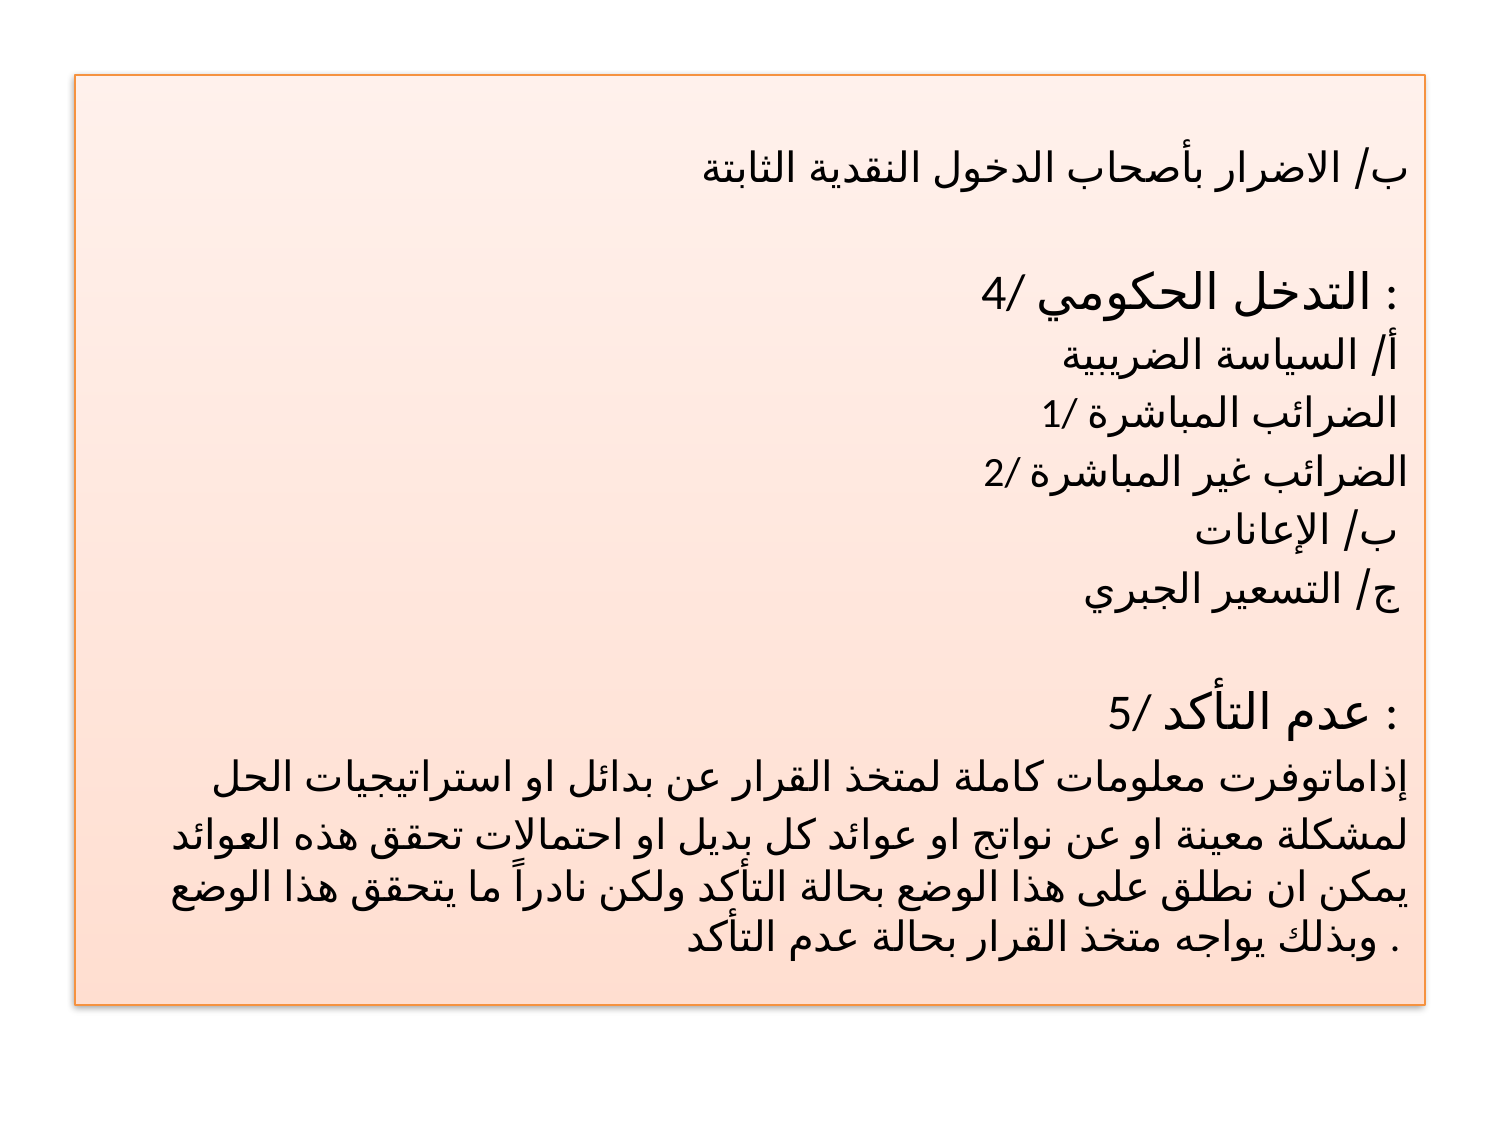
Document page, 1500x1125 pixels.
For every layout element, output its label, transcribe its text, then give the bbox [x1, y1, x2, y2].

list ب/ الاضرار بأصحاب الدخول النقدية الثابتة 4/ التدخل الحكومي : أ/ السياسة الضريبية 1/ الضرائب المباشرة 2/ الضرائب غير المباشرة ب/ الإعانات ج/ التسعير الجبري 5/ عدم التأكد : إذاماتوفرت معلومات كاملة لمتخذ القرار عن بدائل او استراتيجيات الحل لمشكلة معينة او عن نواتج او عوائد كل بديل او احتمالات تحقق هذه العوائد يمكن ان نطلق على هذا الوضع بحالة التأكد ولكن نادراً ما يتحقق هذا الوضع وبذلك يواجه متخذ القرار بحالة عدم التأكد . [74, 74, 1426, 1006]
